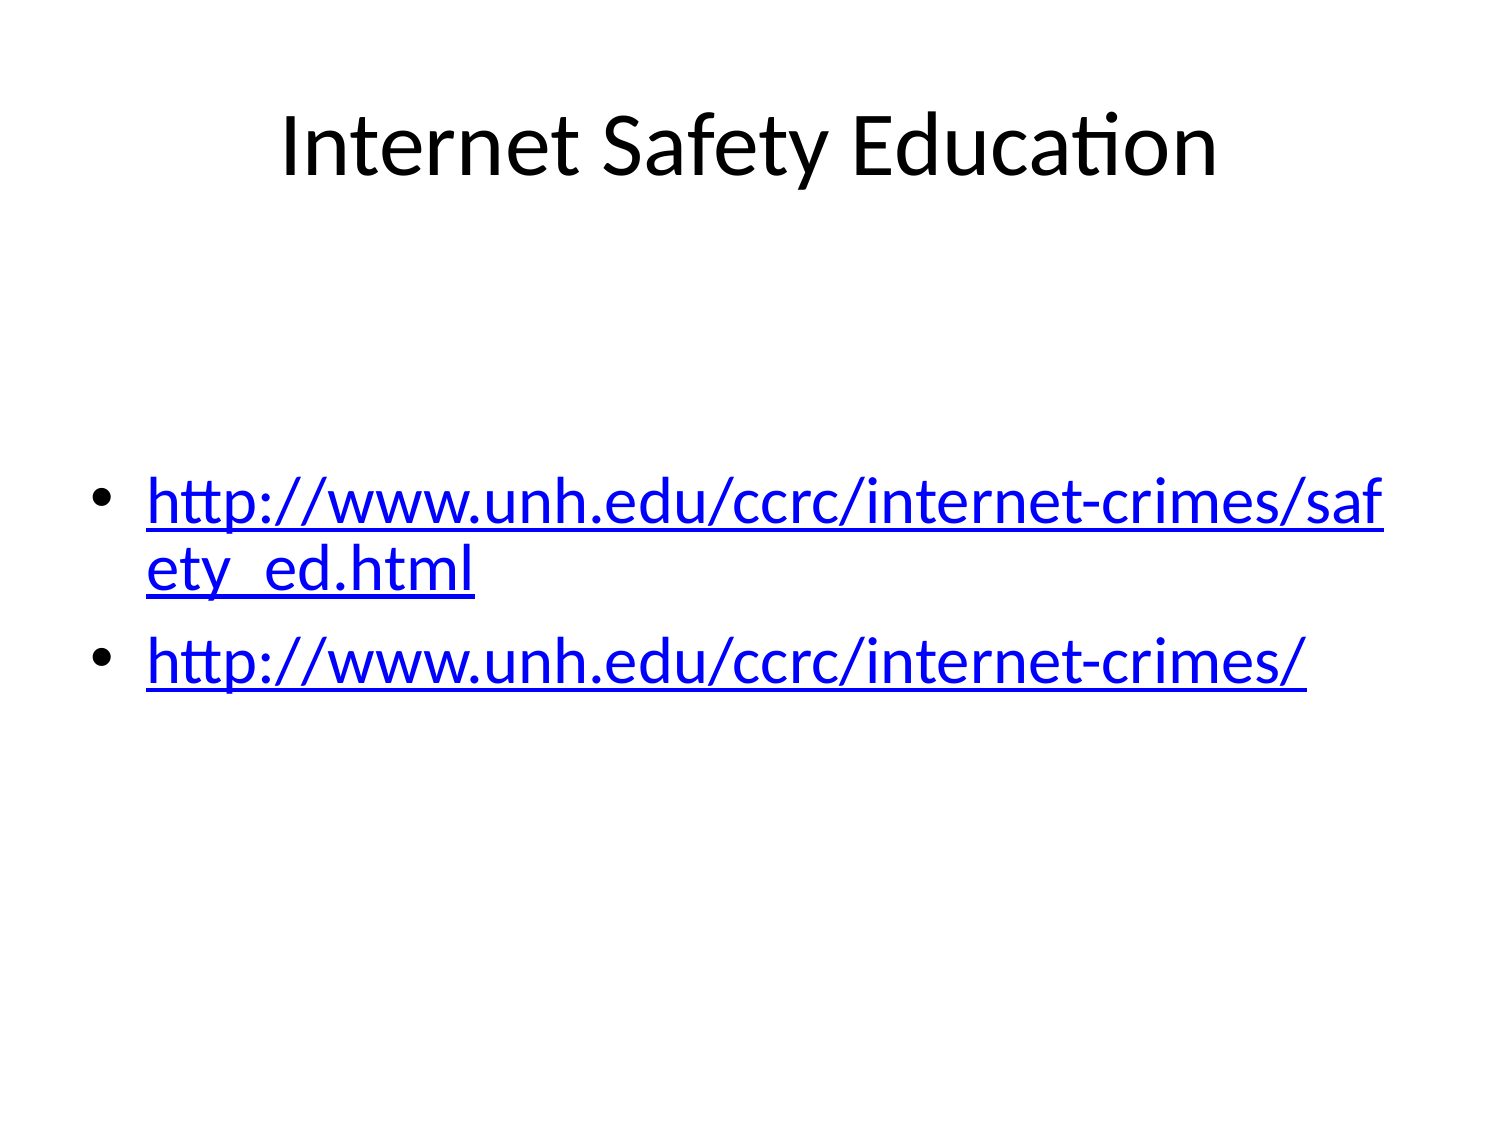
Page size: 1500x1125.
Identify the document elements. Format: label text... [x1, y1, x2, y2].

list http://www.unh.edu/ccrc/internet-crimes/safety_ed.html http://www.unh.edu/ccrc/internet-crimes/ [75, 262, 1425, 1005]
title Internet Safety Education [75, 45, 1425, 233]
